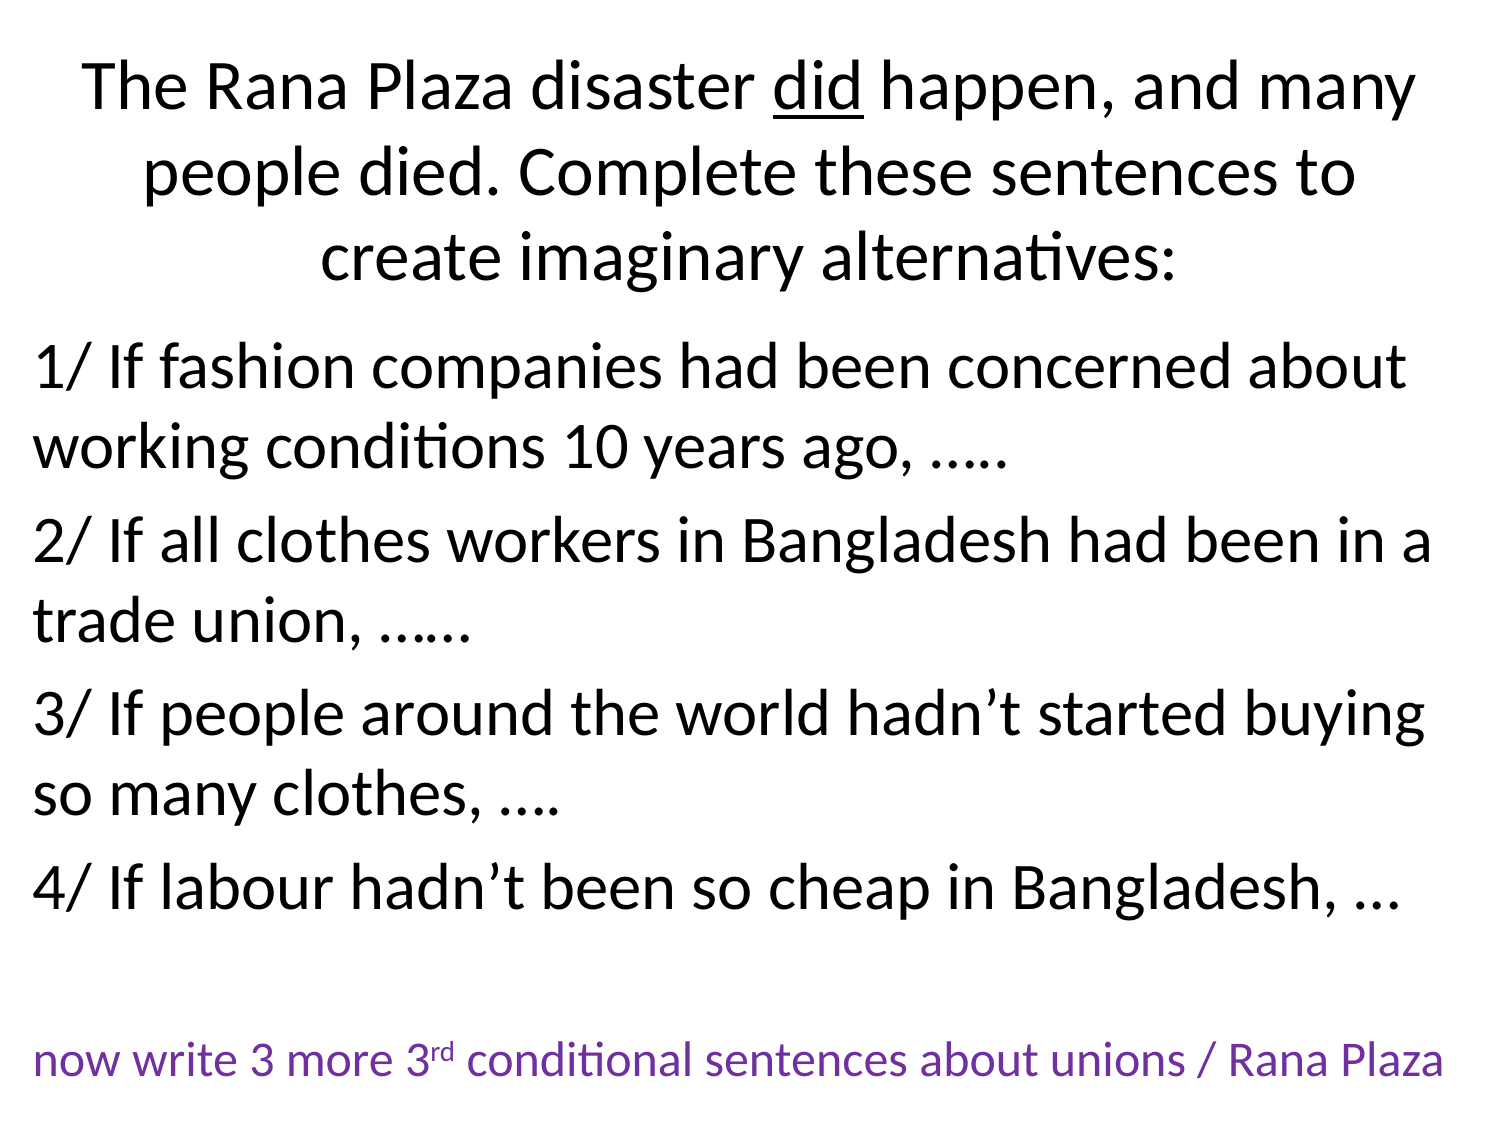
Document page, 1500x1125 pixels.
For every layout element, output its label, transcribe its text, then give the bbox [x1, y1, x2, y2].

title The Rana Plaza disaster did happen, and many people died. Complete these sentences to create imaginary alternatives: [41, 30, 1459, 303]
list 1/ If fashion companies had been concerned about working conditions 10 years ago, ….. 2/ If all clothes workers in Bangladesh had been in a trade union, …… 3/ If people around the world hadn’t started buying so many clothes, …. 4/ If labour hadn’t been so cheap in Bangladesh, … now write 3 more 3rd conditional sentences about unions / Rana Plaza [17, 314, 1500, 1125]
